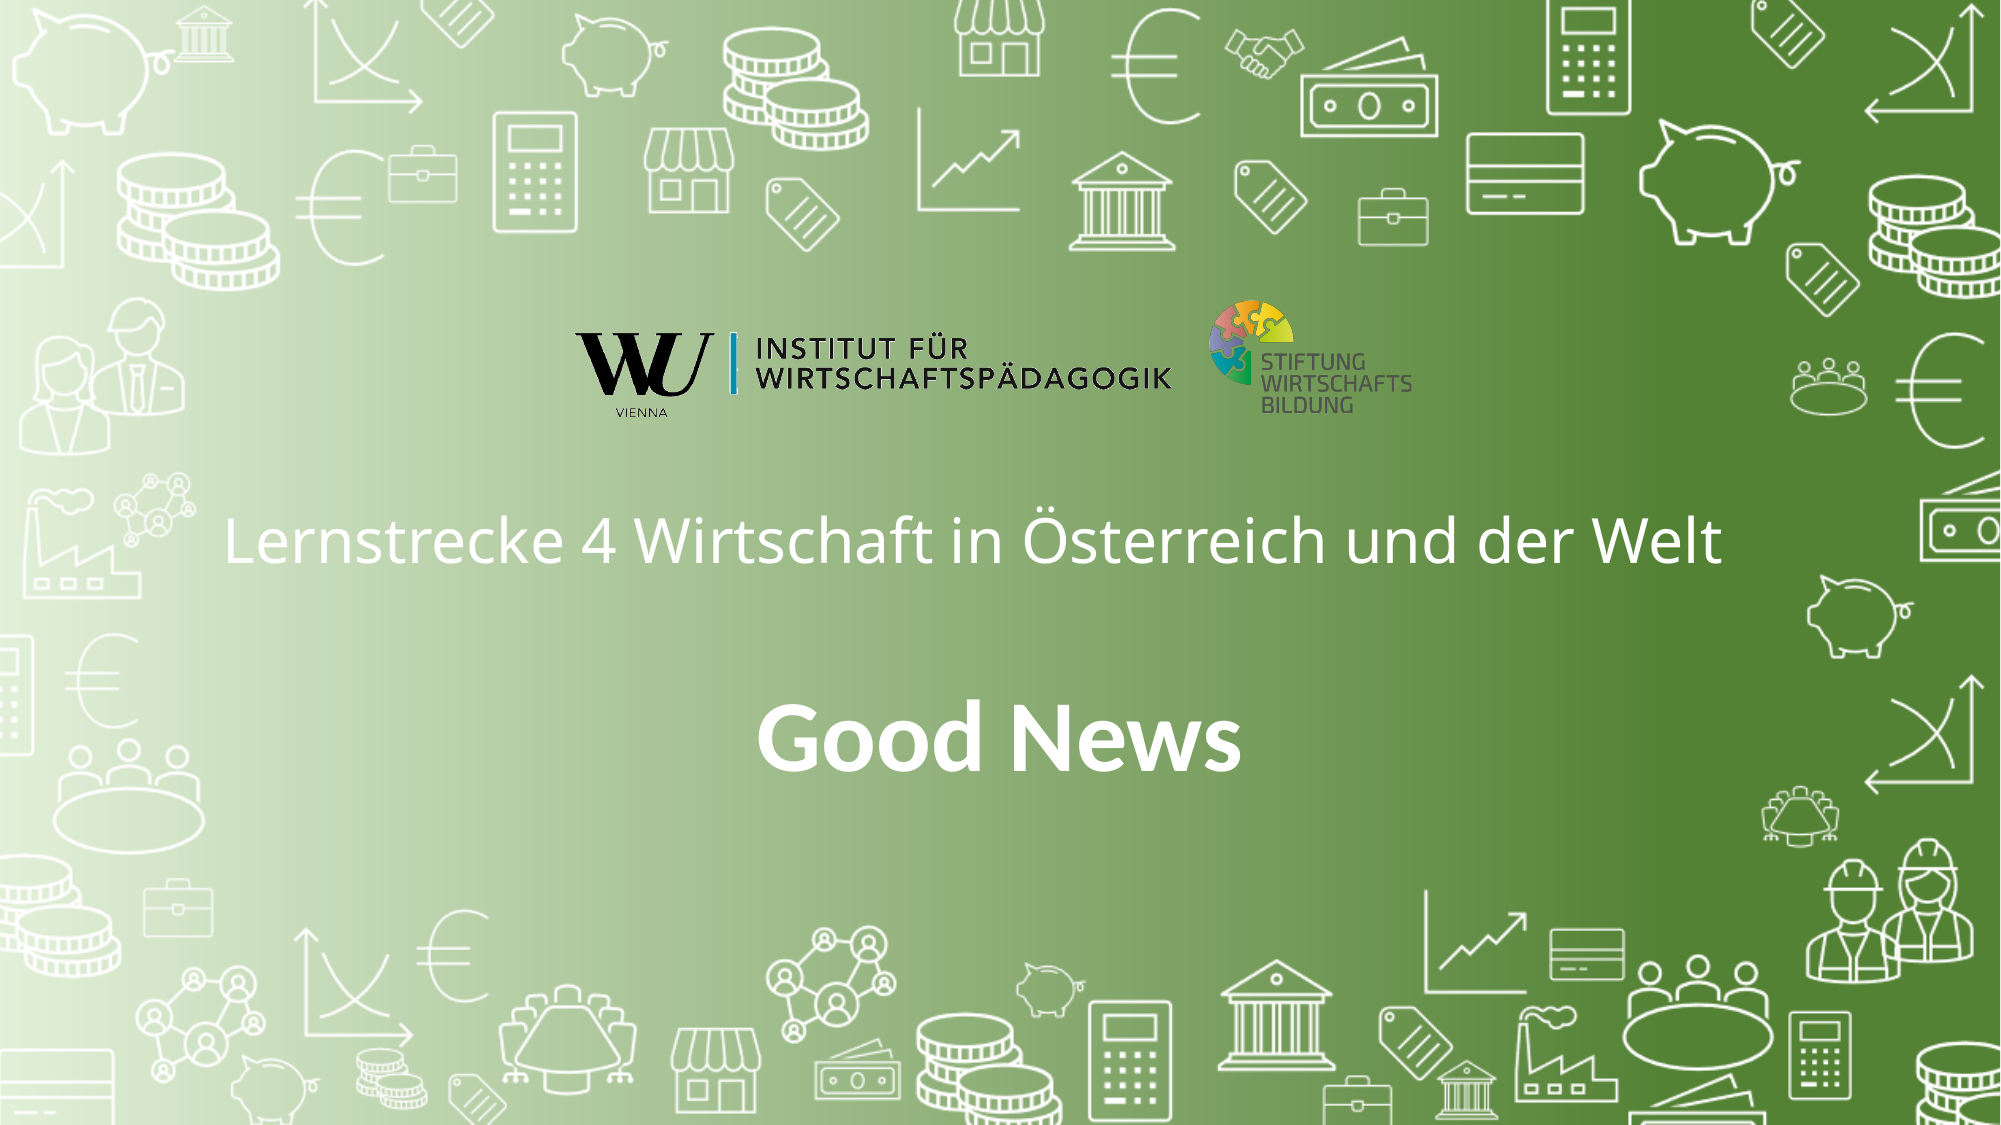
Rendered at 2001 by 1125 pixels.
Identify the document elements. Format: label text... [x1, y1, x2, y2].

subtitle Good News [249, 675, 1750, 865]
title Lernstrecke 4 Wirtschaft in Österreich und der Welt [197, 496, 1750, 585]
picture [0, 0, 2001, 1125]
